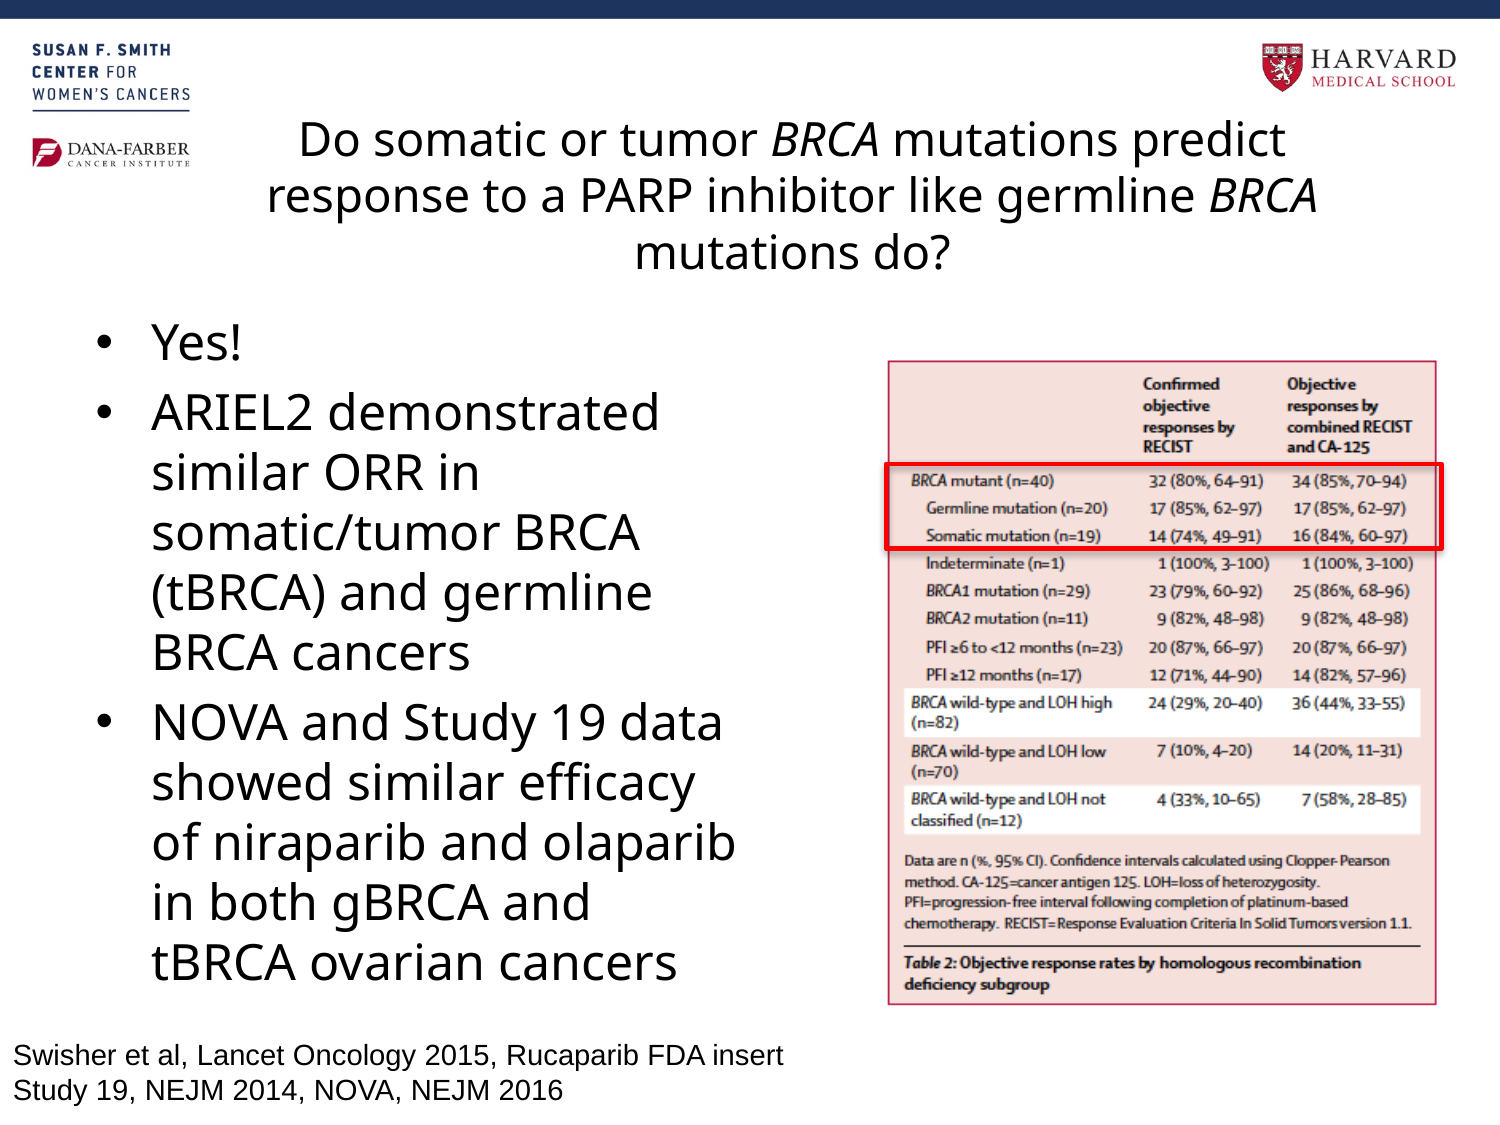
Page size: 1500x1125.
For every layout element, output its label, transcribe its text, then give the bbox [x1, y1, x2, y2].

title Do somatic or tumor BRCA mutations predict response to a PARP inhibitor like germline BRCA mutations do? [215, 100, 1370, 288]
list Yes! ARIEL2 demonstrated similar ORR in somatic/tumor BRCA (tBRCA) and germline BRCA cancers NOVA and Study 19 data showed similar efficacy of niraparib and olaparib in both gBRCA and tBRCA ovarian cancers [80, 303, 764, 1013]
picture [877, 344, 1456, 1016]
picture [0, 0, 1500, 184]
text_box Swisher et al, Lancet Oncology 2015, Rucaparib FDA insert Study 19, NEJM 2014, NOVA, NEJM 2016 [0, 1028, 809, 1114]
